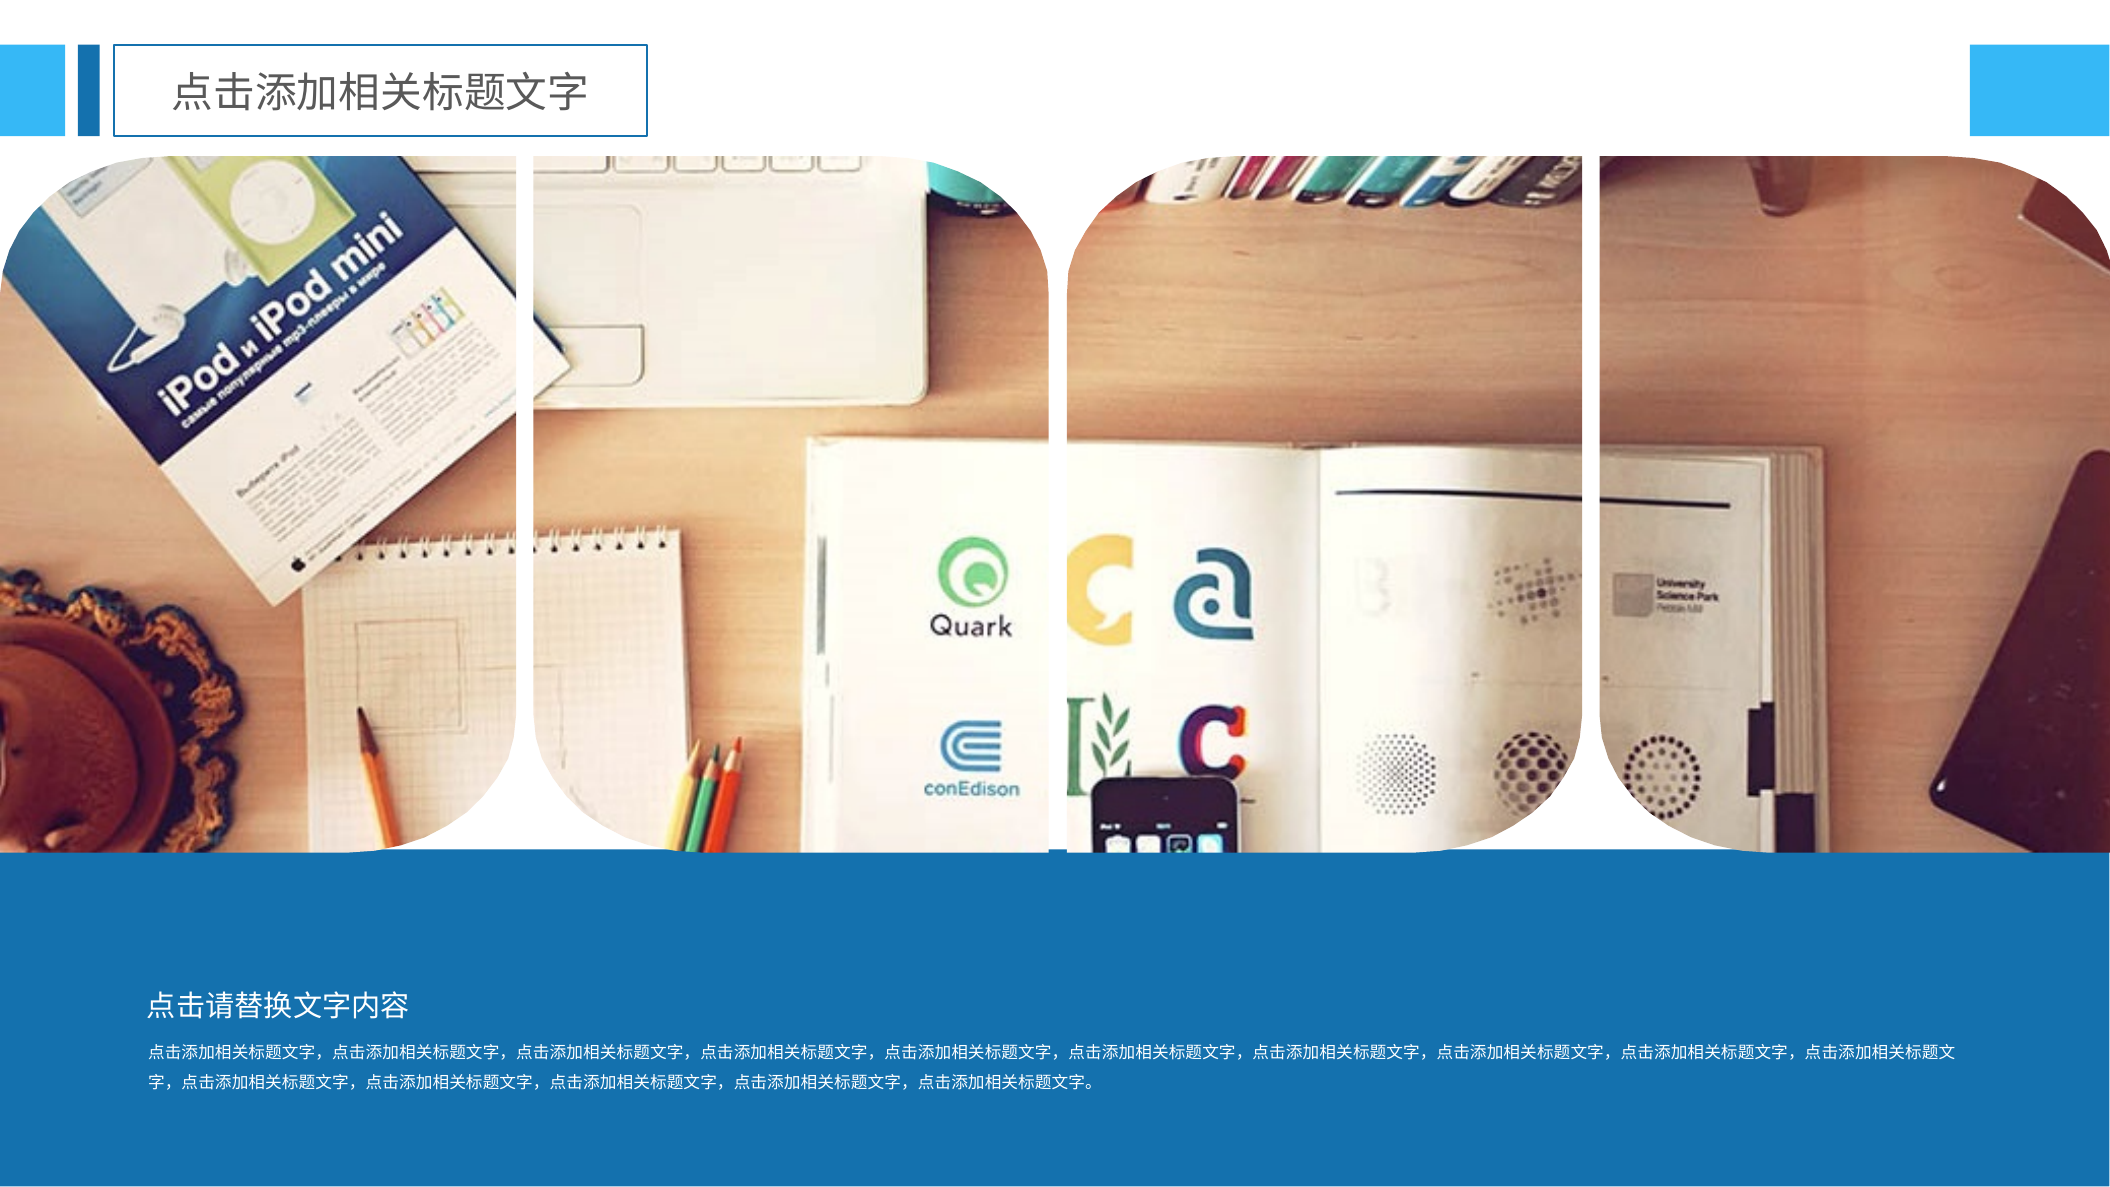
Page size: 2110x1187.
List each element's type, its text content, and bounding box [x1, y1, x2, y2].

text_box 点击请替换文字内容 [132, 962, 500, 1030]
text_box [1599, 156, 2110, 853]
text_box [0, 848, 2110, 1187]
text_box 点击添加相关标题文字 [135, 44, 625, 137]
text_box [1066, 156, 1583, 853]
text_box [0, 156, 517, 853]
text_box [533, 156, 1049, 853]
text_box 点击添加相关标题文字，点击添加相关标题文字，点击添加相关标题文字，点击添加相关标题文字，点击添加相关标题文字，点击添加相关标题文字，点击添加相关标题文字，点击添加相关标题文字，点击添加相关标题文字，点击添加相关标题文字，点击添加相关标题文字，点击添加相关标题文字，点击添加相关标题文字，点击添加相关标题文字，点击添加相关标题文字。 [133, 1024, 1976, 1100]
